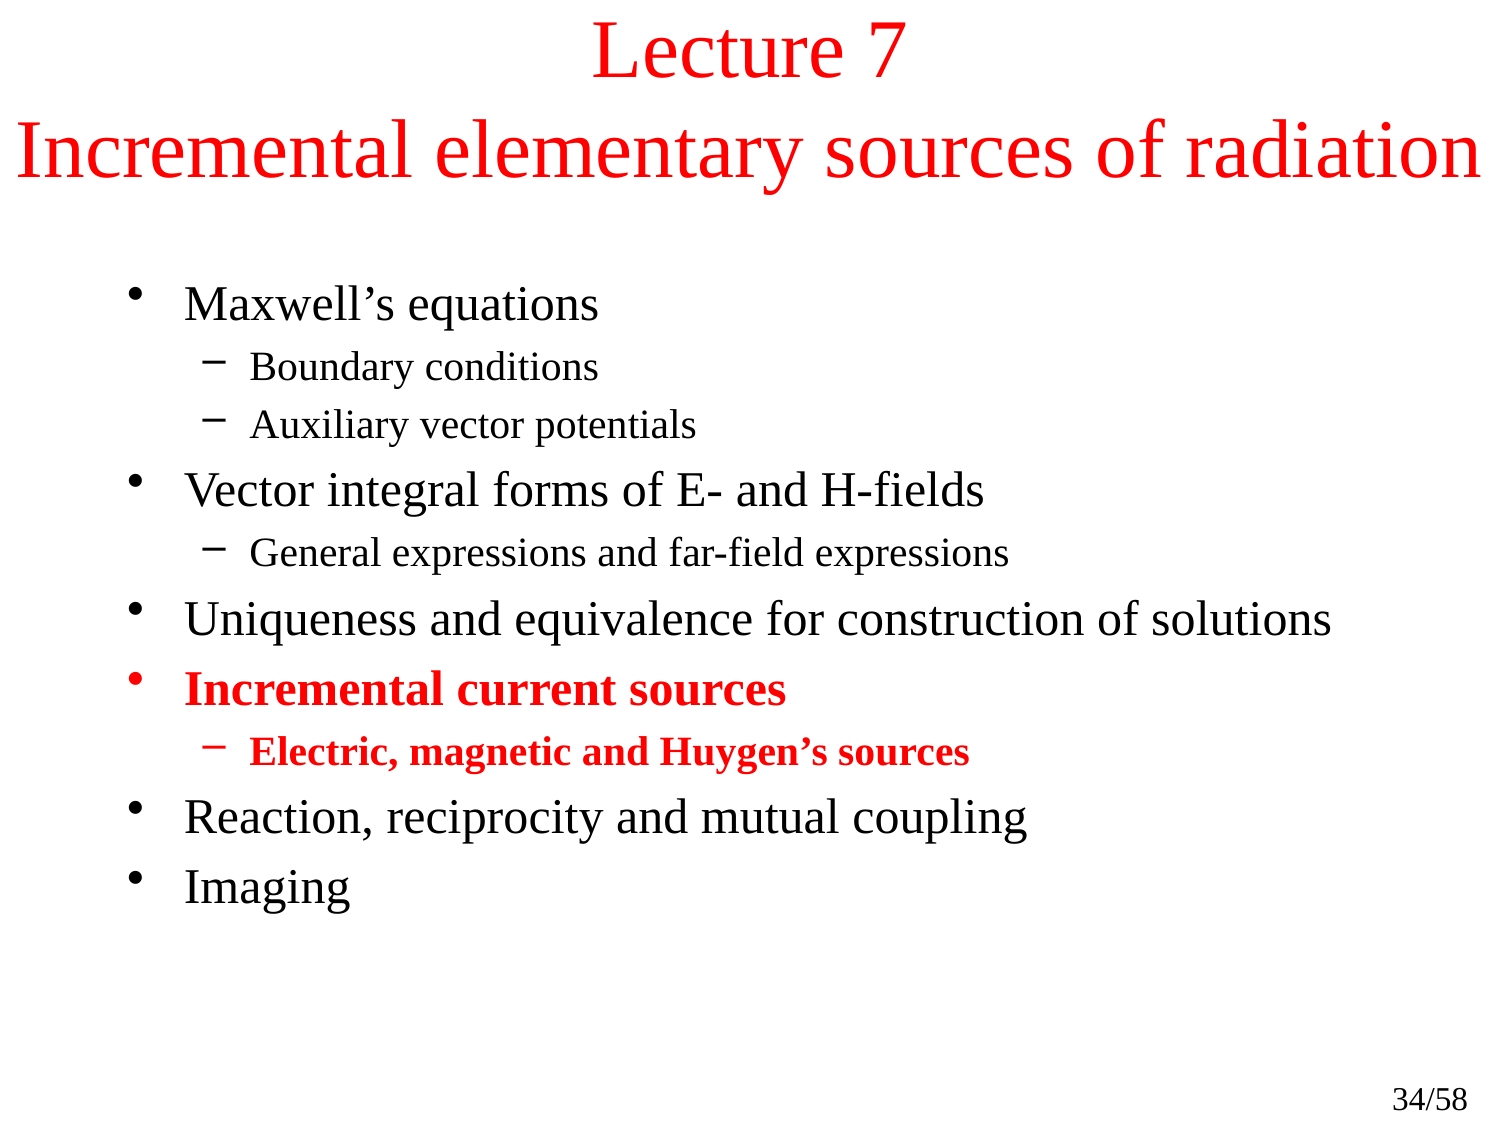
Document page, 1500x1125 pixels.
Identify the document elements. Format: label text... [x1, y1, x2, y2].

title Lecture 7 Incremental elementary sources of radiation [0, 49, 1500, 238]
list Maxwell’s equations Boundary conditions Auxiliary vector potentials Vector integral forms of E- and H-fields General expressions and far-field expressions Uniqueness and equivalence for construction of solutions Incremental current sources Electric, magnetic and Huygen’s sources Reaction, reciprocity and mutual coupling Imaging [112, 262, 1388, 938]
